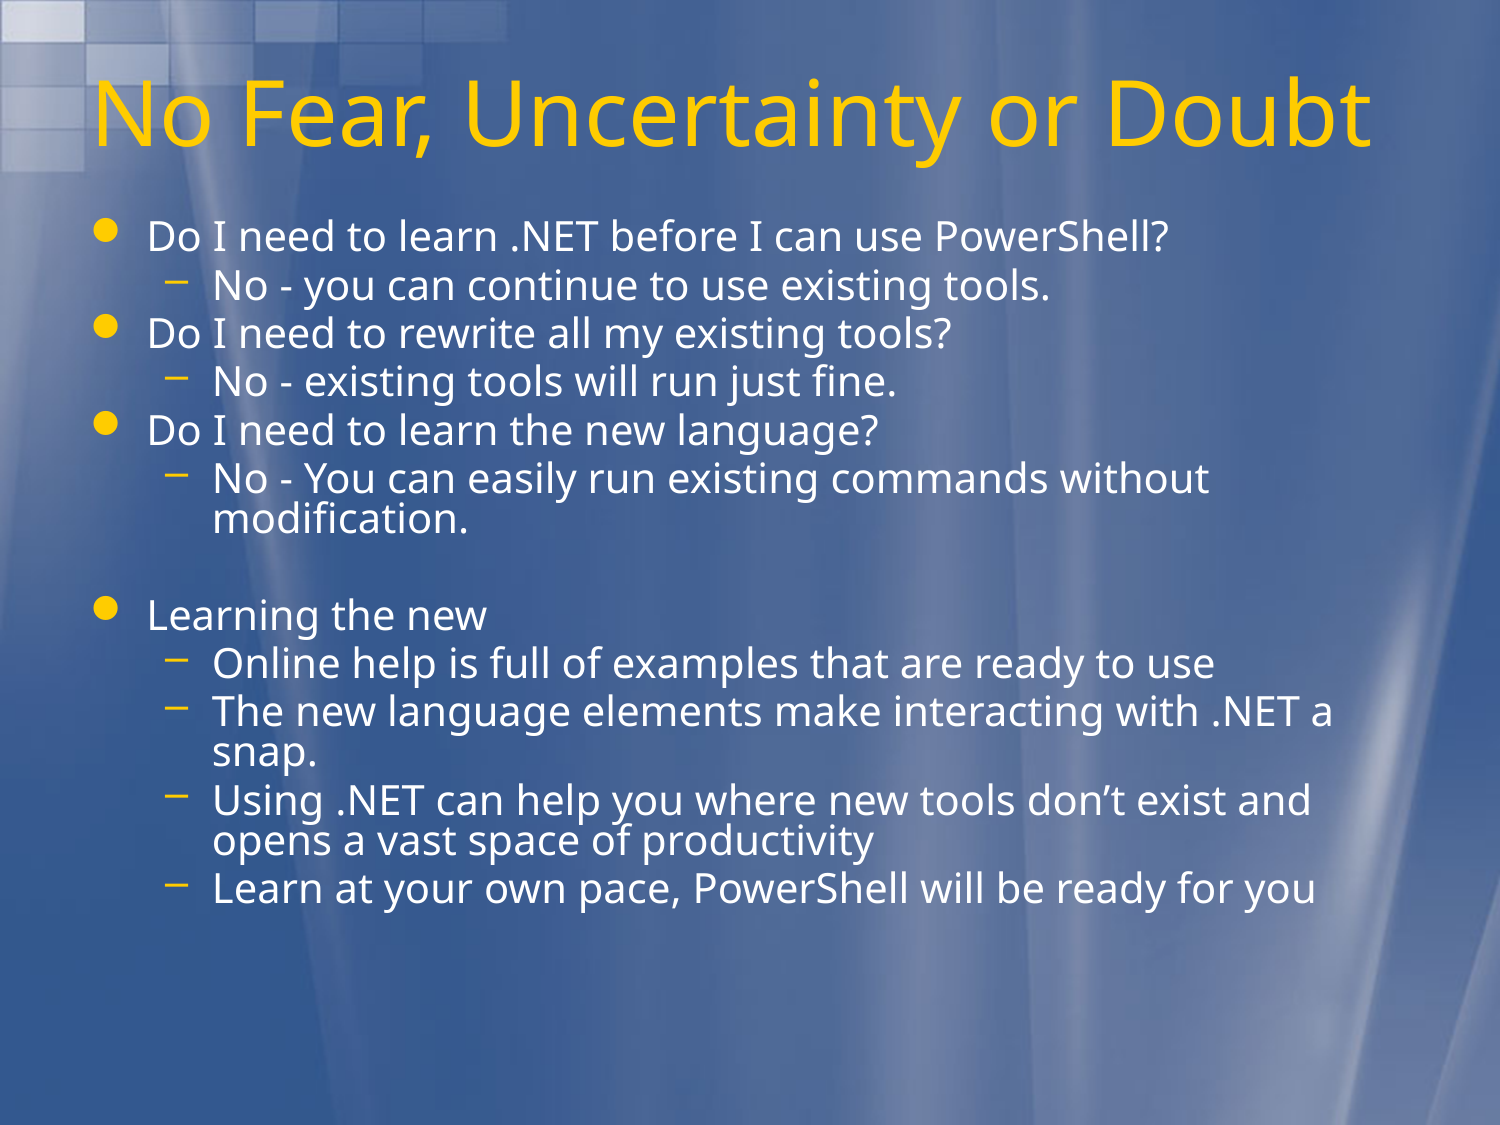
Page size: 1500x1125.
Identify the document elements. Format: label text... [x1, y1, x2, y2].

picture [0, 0, 1500, 1125]
title No Fear, Uncertainty or Doubt [74, 44, 1426, 176]
list Do I need to learn .NET before I can use PowerShell? No - you can continue to use existing tools. Do I need to rewrite all my existing tools? No - existing tools will run just fine. Do I need to learn the new language? No - You can easily run existing commands without modification. Learning the new Online help is full of examples that are ready to use The new language elements make interacting with .NET a snap. Using .NET can help you where new tools don’t exist and opens a vast space of productivity Learn at your own pace, PowerShell will be ready for you [74, 212, 1426, 1051]
